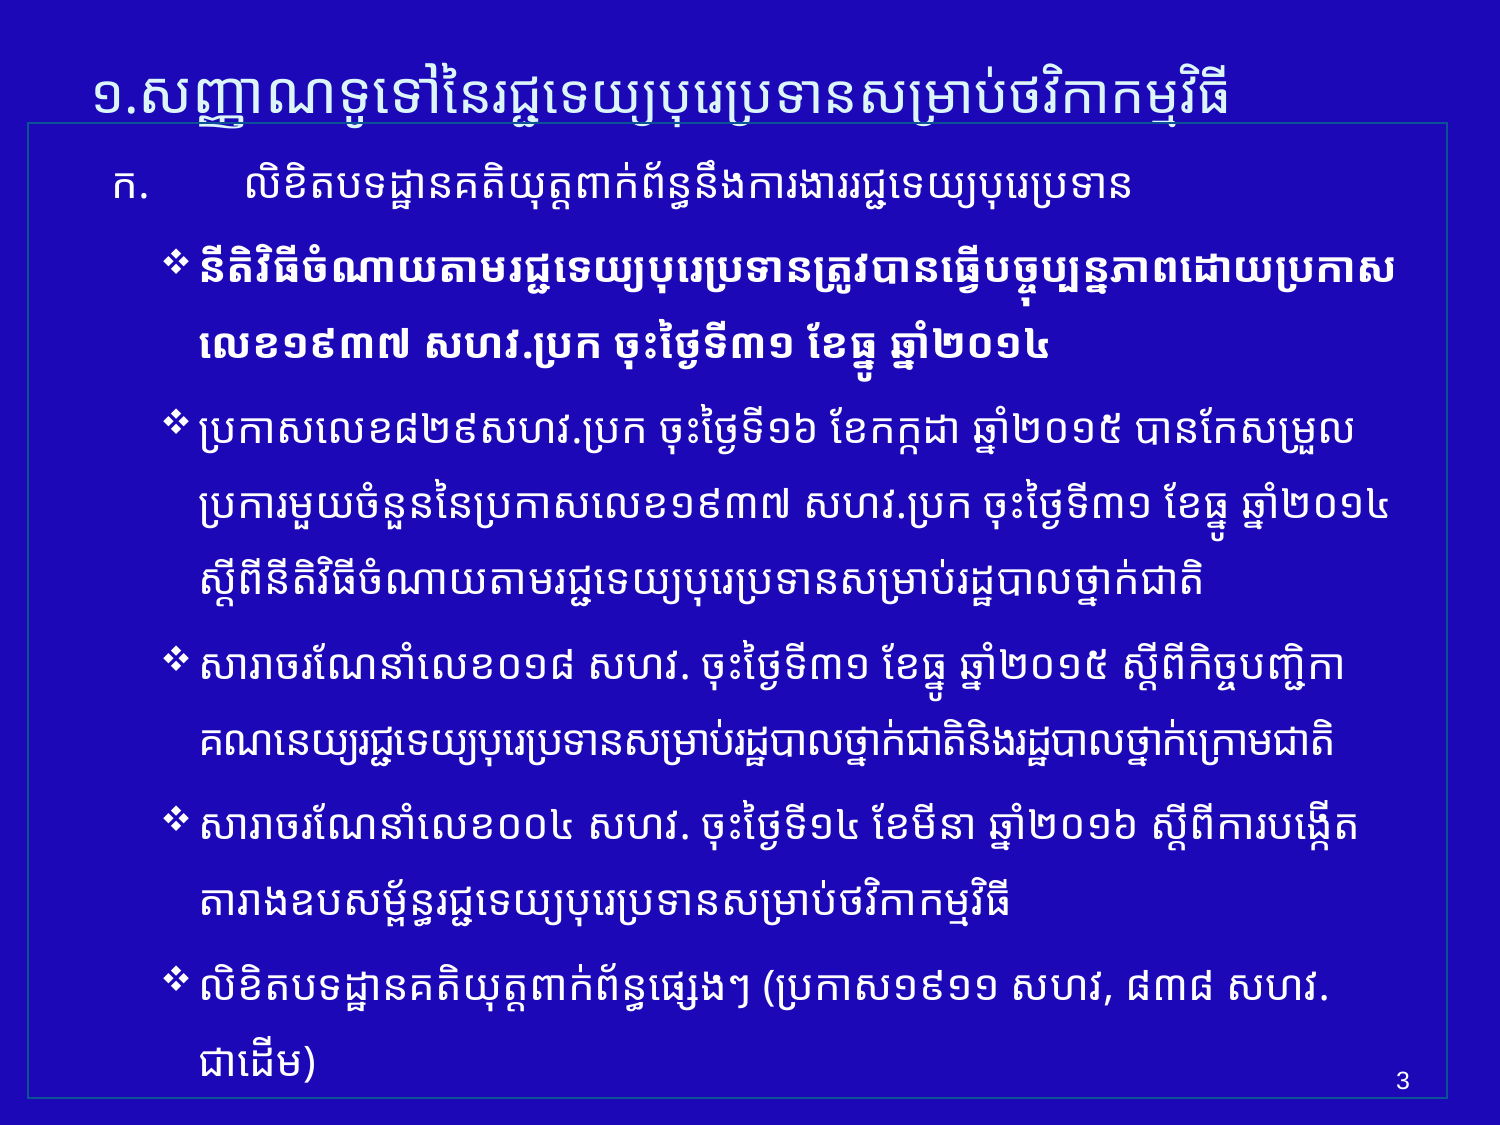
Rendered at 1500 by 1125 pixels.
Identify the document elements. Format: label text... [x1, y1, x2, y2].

title ១.សញ្ញាណទូទៅនៃ​រជ្ជទេយ្យ​បុរេប្រទាន​សម្រាប់ថវិកាកម្មវិធី [74, 24, 1401, 122]
list ក. លិខិតបទដ្ឋានគតិយុត្តពាក់ព័ន្ធនឹងការងាររជ្ជទេយ្យបុរេប្រទាន​ នីតិវិធីចំណាយតាមរជ្ជទេយ្យបុរេប្រទាន​ត្រូវ​បាន​ធ្វើបច្ចុប្បន្នភាពដោយ​ប្រកាសលេខ​១៩៣៧ សហវ.ប្រក ចុះថ្ងៃទី​៣១ ខែធ្នូ ឆ្នាំ​២០១៤ ប្រកាសលេខ​៨២៩សហវ.ប្រក ចុះថ្ងៃទី​១៦ ខែកក្កដា ឆ្នាំ២០១៥​ បាន​កែ​សម្រួល​ប្រការមួយចំនួន​នៃប្រកាសលេខ​១៩៣៧ សហវ.ប្រក ចុះថ្ងៃទី​៣១ ខែធ្នូ ឆ្នាំ២០១៤ ស្តីពី​នីតិវិធីចំណាយតាមរជ្ជទេយ្យបុរេប្រទាន​សម្រាប់រដ្ឋបាលថ្នាក់ជាតិ​ សារាចរណែនាំលេខ​០១៨ សហវ. ចុះថ្ងៃទី​៣១ ខែធ្នូ ឆ្នាំ២០១៥ ស្តីពីកិច្ចបញ្ជិកាគណនេយ្យរជ្ជទេយ្យបុរេប្រទាន​​​សម្រាប់រដ្ឋបាលថ្នាក់ជាតិនិង​រដ្ឋបាល​ថ្នាក់ក្រោមជាតិ សារាចរណែនាំលេខ០០៤ សហវ. ចុះថ្ងៃទី​១៤ ខែមីនា ឆ្នាំ២០១៦ ស្តីពីការបង្កើតតារាងឧបសម្ព័ន្ធរជ្ជទេយ្យ​បុរេប្រទាន​​សម្រាប់ថវិកាកម្មវិធី​ លិខិតបទដ្ឋានគតិយុត្តពាក់ព័ន្ធផ្សេងៗ (ប្រកាស១៩១១ សហវ, ៨៣៨ សហវ. ជាដើម) [27, 122, 1448, 1099]
slide_number 3 [1299, 1042, 1425, 1103]
